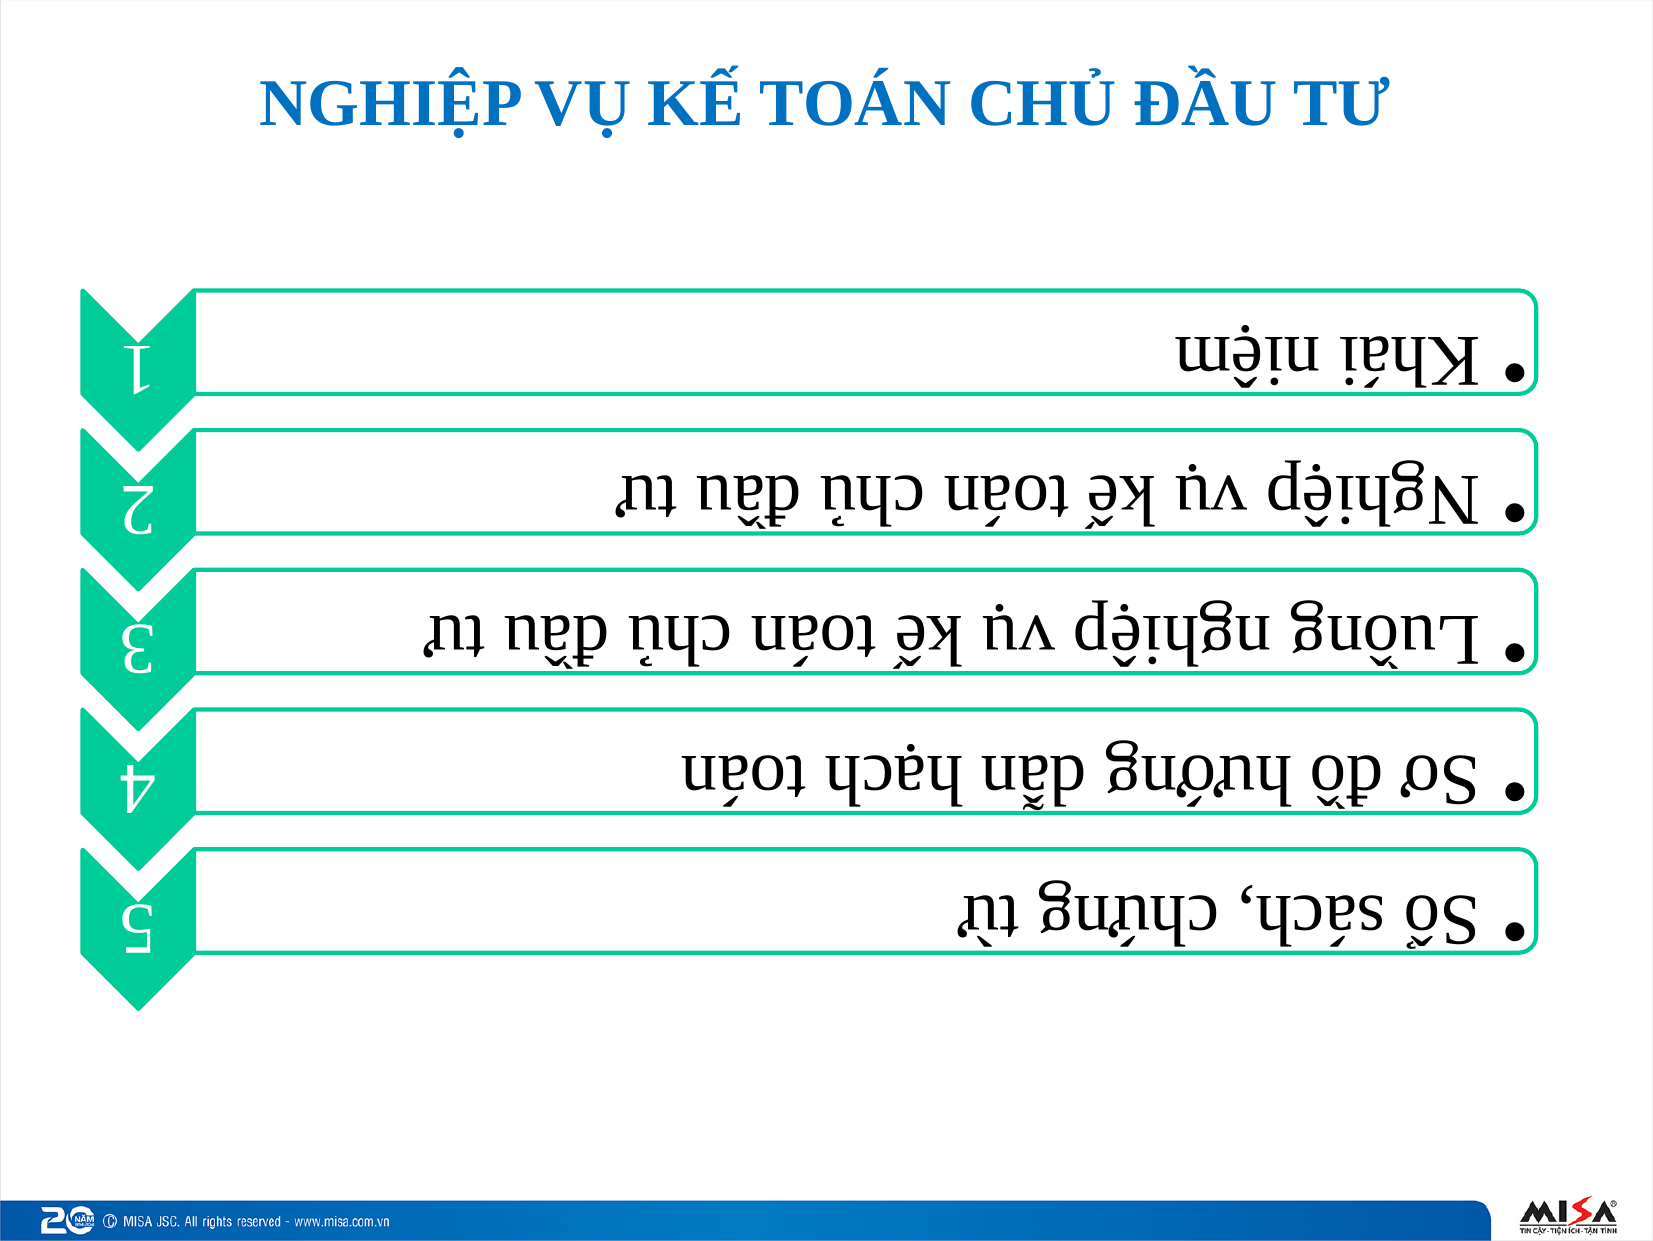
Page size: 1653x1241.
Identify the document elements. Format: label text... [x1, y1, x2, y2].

title NGHIỆP VỤ KẾ TOÁN CHỦ ĐẦU TƯ [82, 49, 1570, 158]
picture [0, 0, 1653, 1241]
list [82, 289, 1537, 1010]
